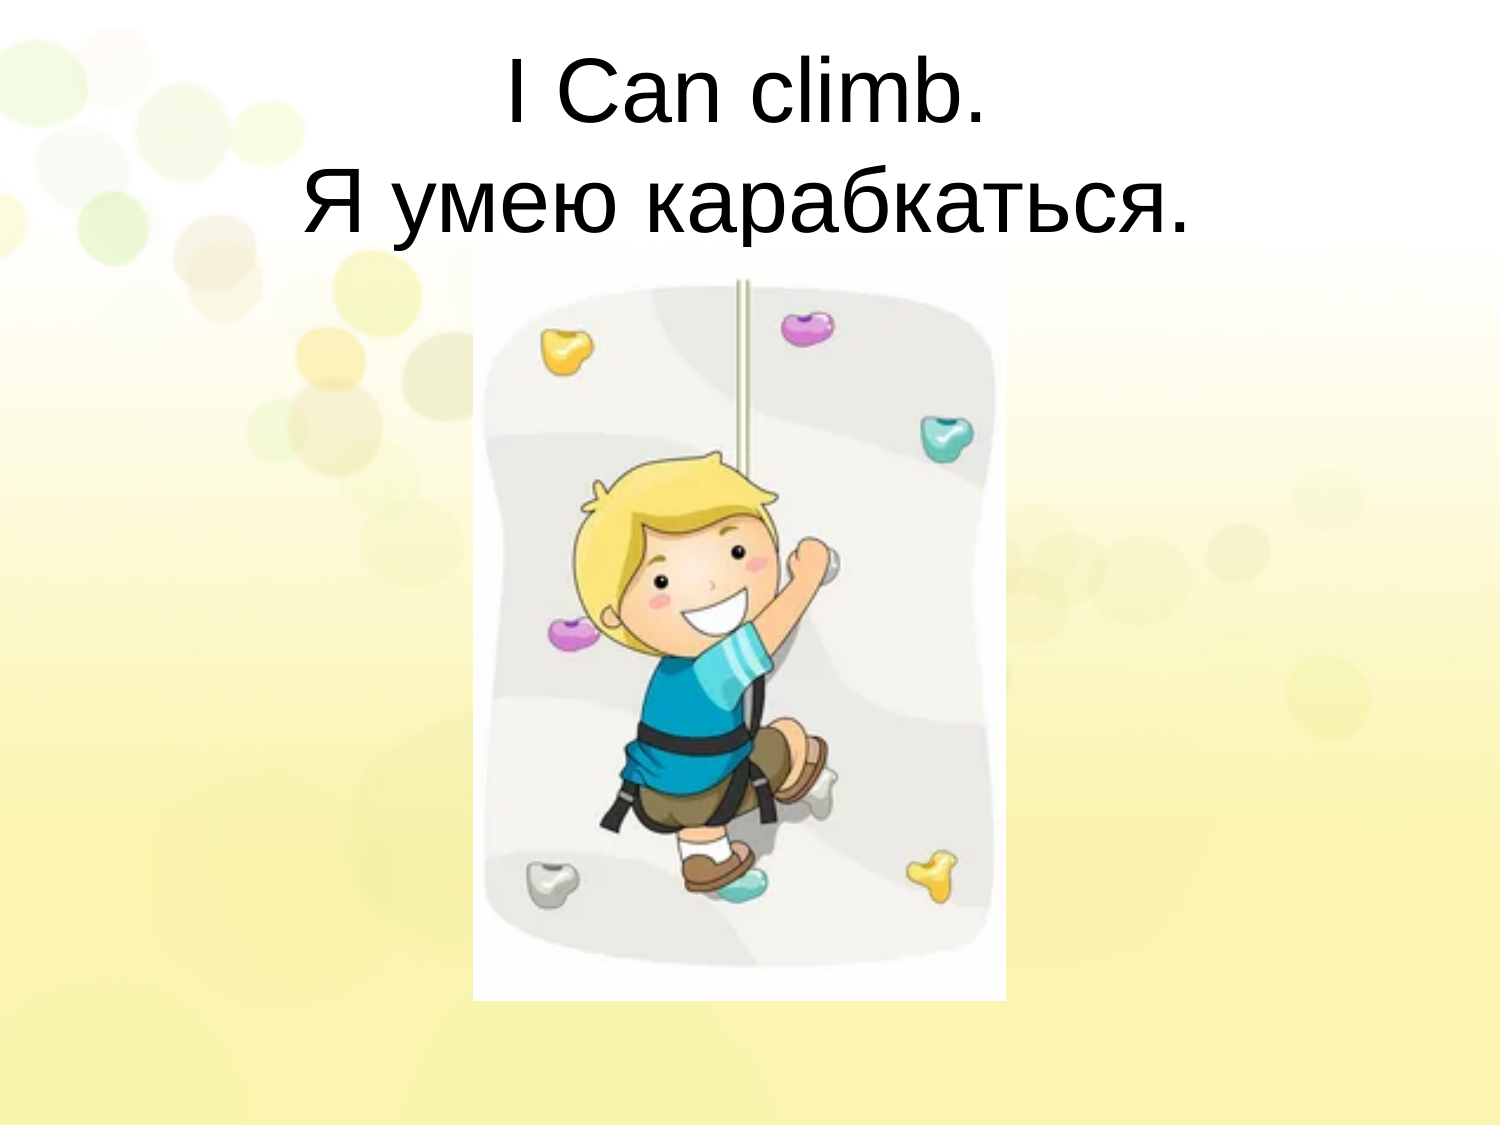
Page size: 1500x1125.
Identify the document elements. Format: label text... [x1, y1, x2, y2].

title I Can climb. Я умею карабкаться. [70, 47, 1425, 236]
picture [0, 0, 1500, 1125]
